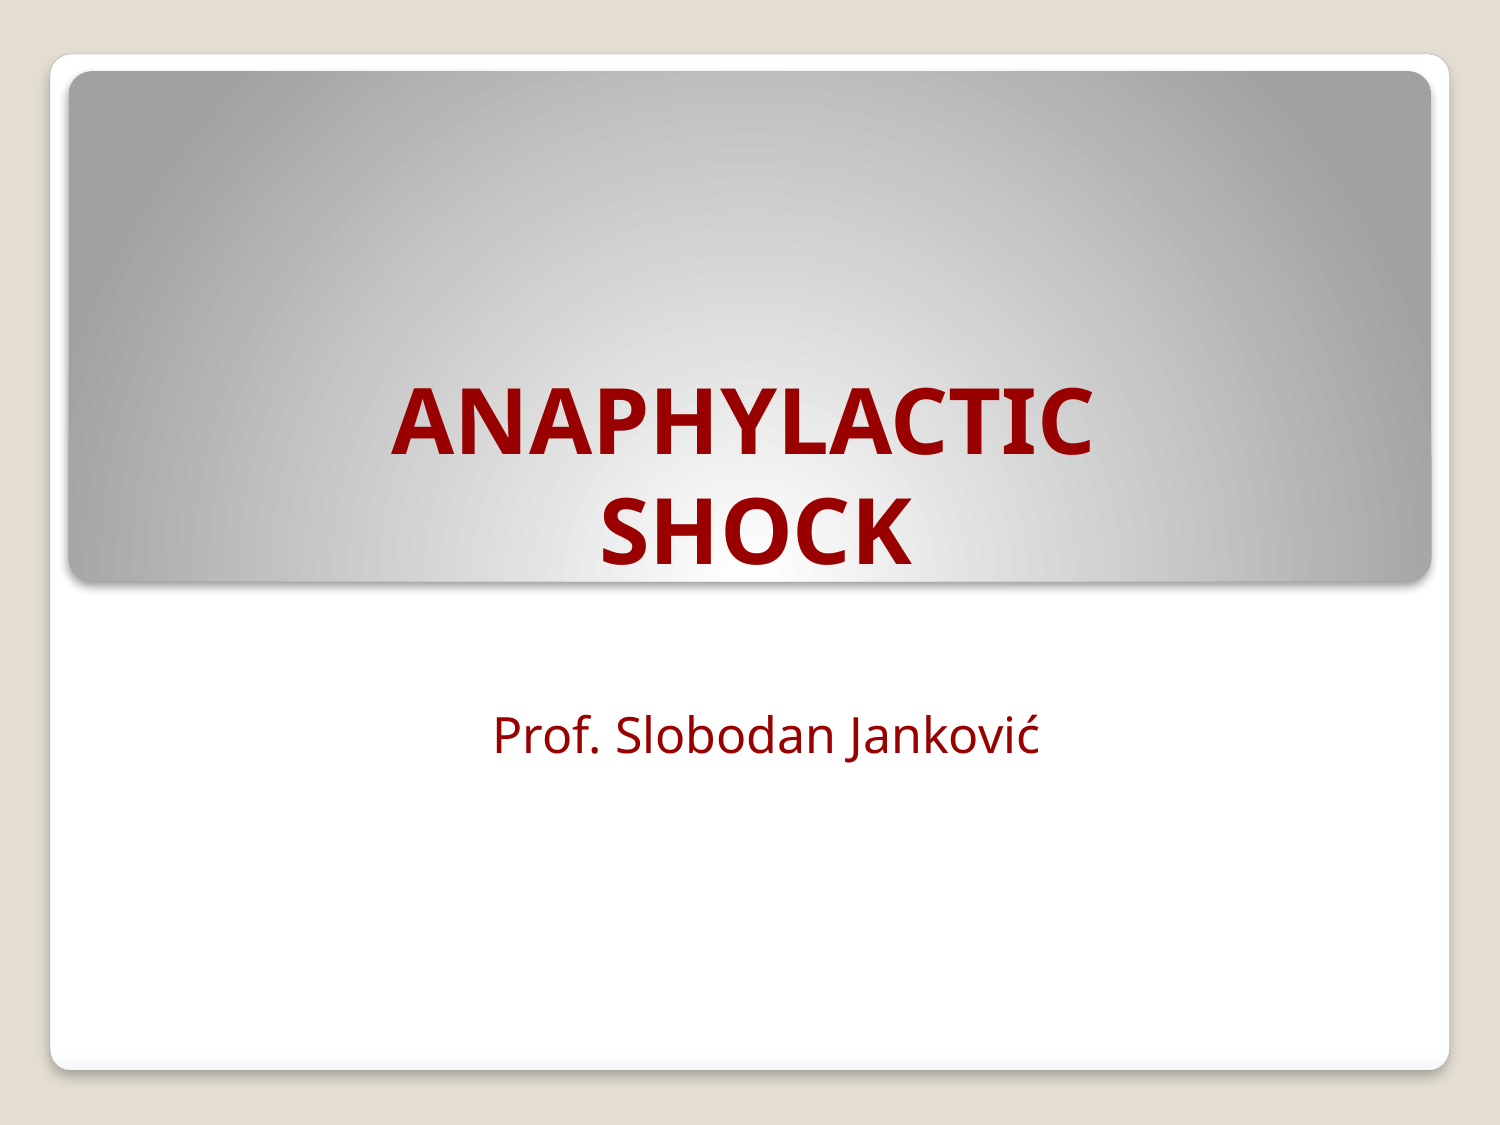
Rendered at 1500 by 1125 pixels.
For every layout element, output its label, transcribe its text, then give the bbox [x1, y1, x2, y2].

title ANAPHYLACTIC SHOCK [118, 298, 1394, 703]
subtitle Prof. Slobodan Janković [118, 703, 1394, 755]
